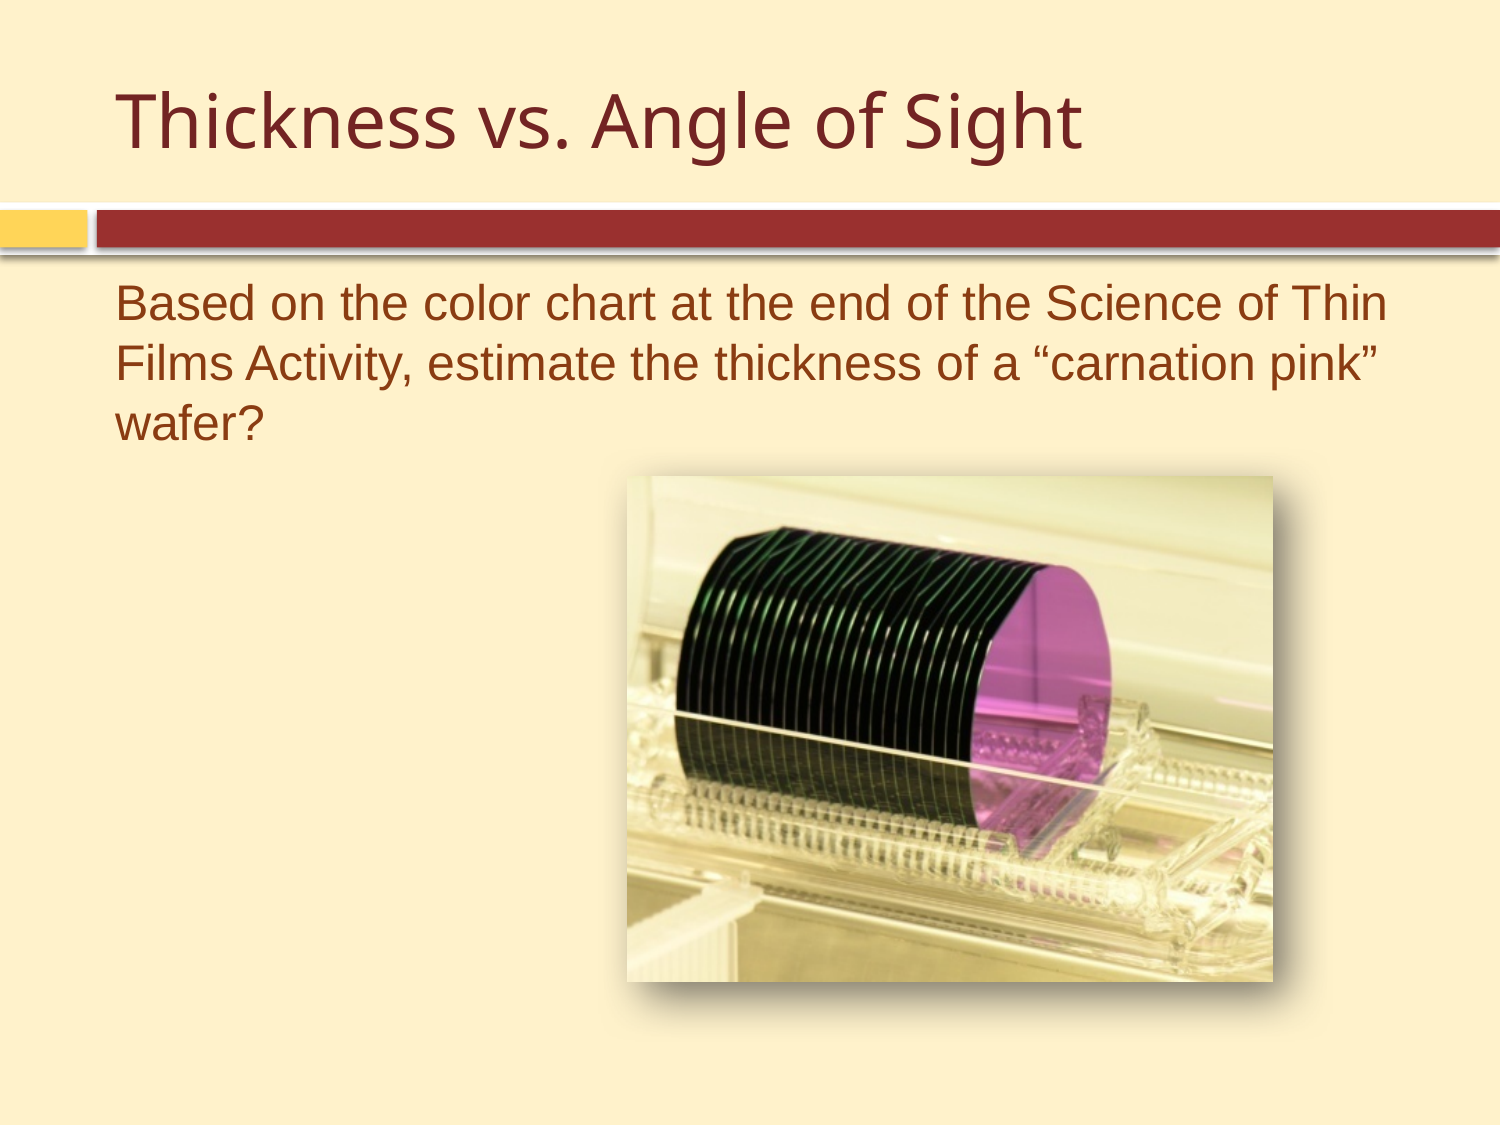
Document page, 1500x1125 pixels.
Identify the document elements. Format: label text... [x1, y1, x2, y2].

picture [627, 476, 1273, 983]
list Based on the color chart at the end of the Science of Thin Films Activity, estimate the thickness of a “carnation pink” wafer? [100, 262, 1438, 1071]
title Thickness vs. Angle of Sight [100, 37, 1438, 200]
